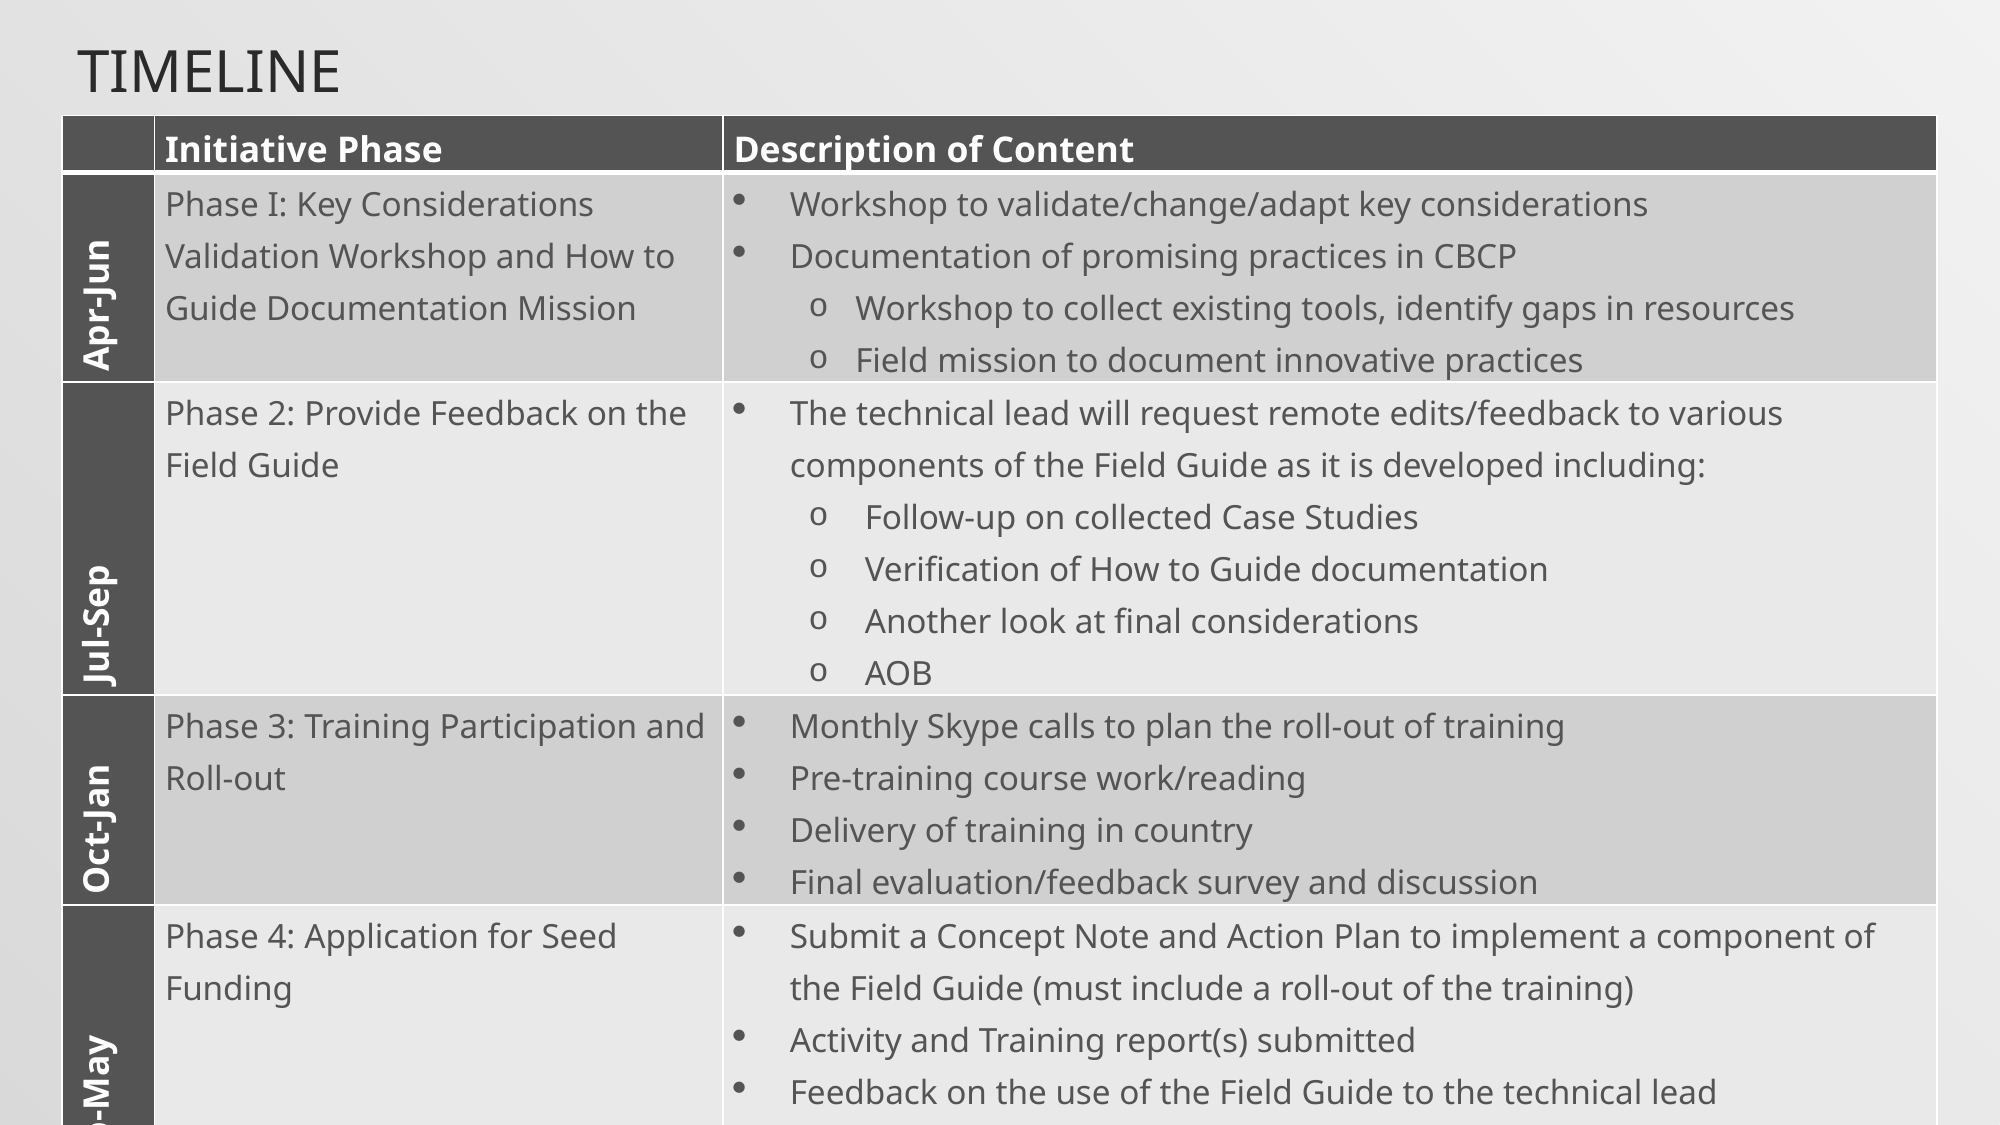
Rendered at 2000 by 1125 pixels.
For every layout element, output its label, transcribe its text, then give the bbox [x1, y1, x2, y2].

table_cell Workshop to validate/change/adapt key considerations Documentation of promising practices in CBCP Workshop to collect existing tools, identify gaps in resources Field mission to document innovative practices [724, 175, 1936, 381]
table_cell Phase 4: Application for Seed Funding [155, 906, 722, 1125]
table_cell Phase 2: Provide Feedback on the Field Guide [155, 383, 722, 694]
table_cell Monthly Skype calls to plan the roll-out of training Pre-training course work/reading Delivery of training in country Final evaluation/feedback survey and discussion [724, 696, 1936, 904]
table_cell Submit a Concept Note and Action Plan to implement a component of the Field Guide (must include a roll-out of the training) Activity and Training report(s) submitted Feedback on the use of the Field Guide to the technical lead Teams receive three months of technical support (remote/in-person) [724, 906, 1936, 1125]
table_header [63, 116, 154, 170]
table_cell Jul-Sep [63, 383, 154, 694]
title Timeline [62, 24, 1663, 113]
table_cell Phase I: Key Considerations Validation Workshop and How to Guide Documentation Mission [155, 175, 722, 381]
table_header Initiative Phase [155, 116, 722, 170]
table_cell The technical lead will request remote edits/feedback to various components of the Field Guide as it is developed including: Follow-up on collected Case Studies Verification of How to Guide documentation Another look at final considerations AOB [724, 383, 1936, 694]
table_cell Apr-Jun [63, 175, 154, 381]
table_cell Feb-May [63, 906, 154, 1125]
table_header Description of Content [724, 116, 1936, 170]
table_cell Phase 3: Training Participation and Roll-out [155, 696, 722, 904]
table_cell Oct-Jan [63, 696, 154, 904]
